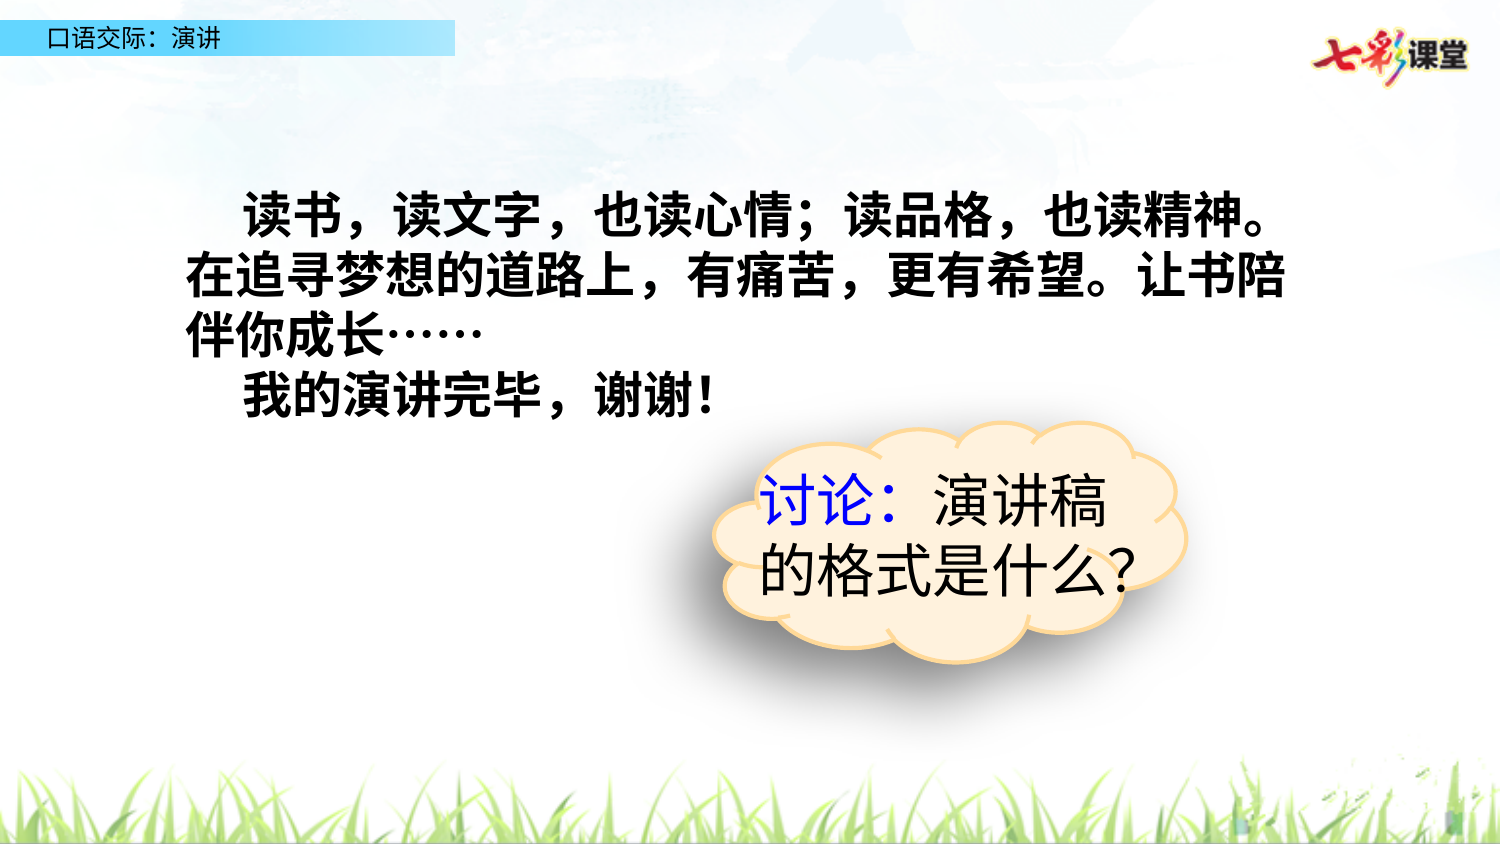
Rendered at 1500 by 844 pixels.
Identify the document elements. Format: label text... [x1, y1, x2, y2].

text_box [714, 421, 1187, 662]
picture [0, 0, 1500, 844]
text_box 读书，读文字，也读心情；读品格，也读精神。在追寻梦想的道路上，有痛苦，更有希望。让书陪伴你成长…… 我的演讲完毕，谢谢！ [171, 176, 1329, 431]
